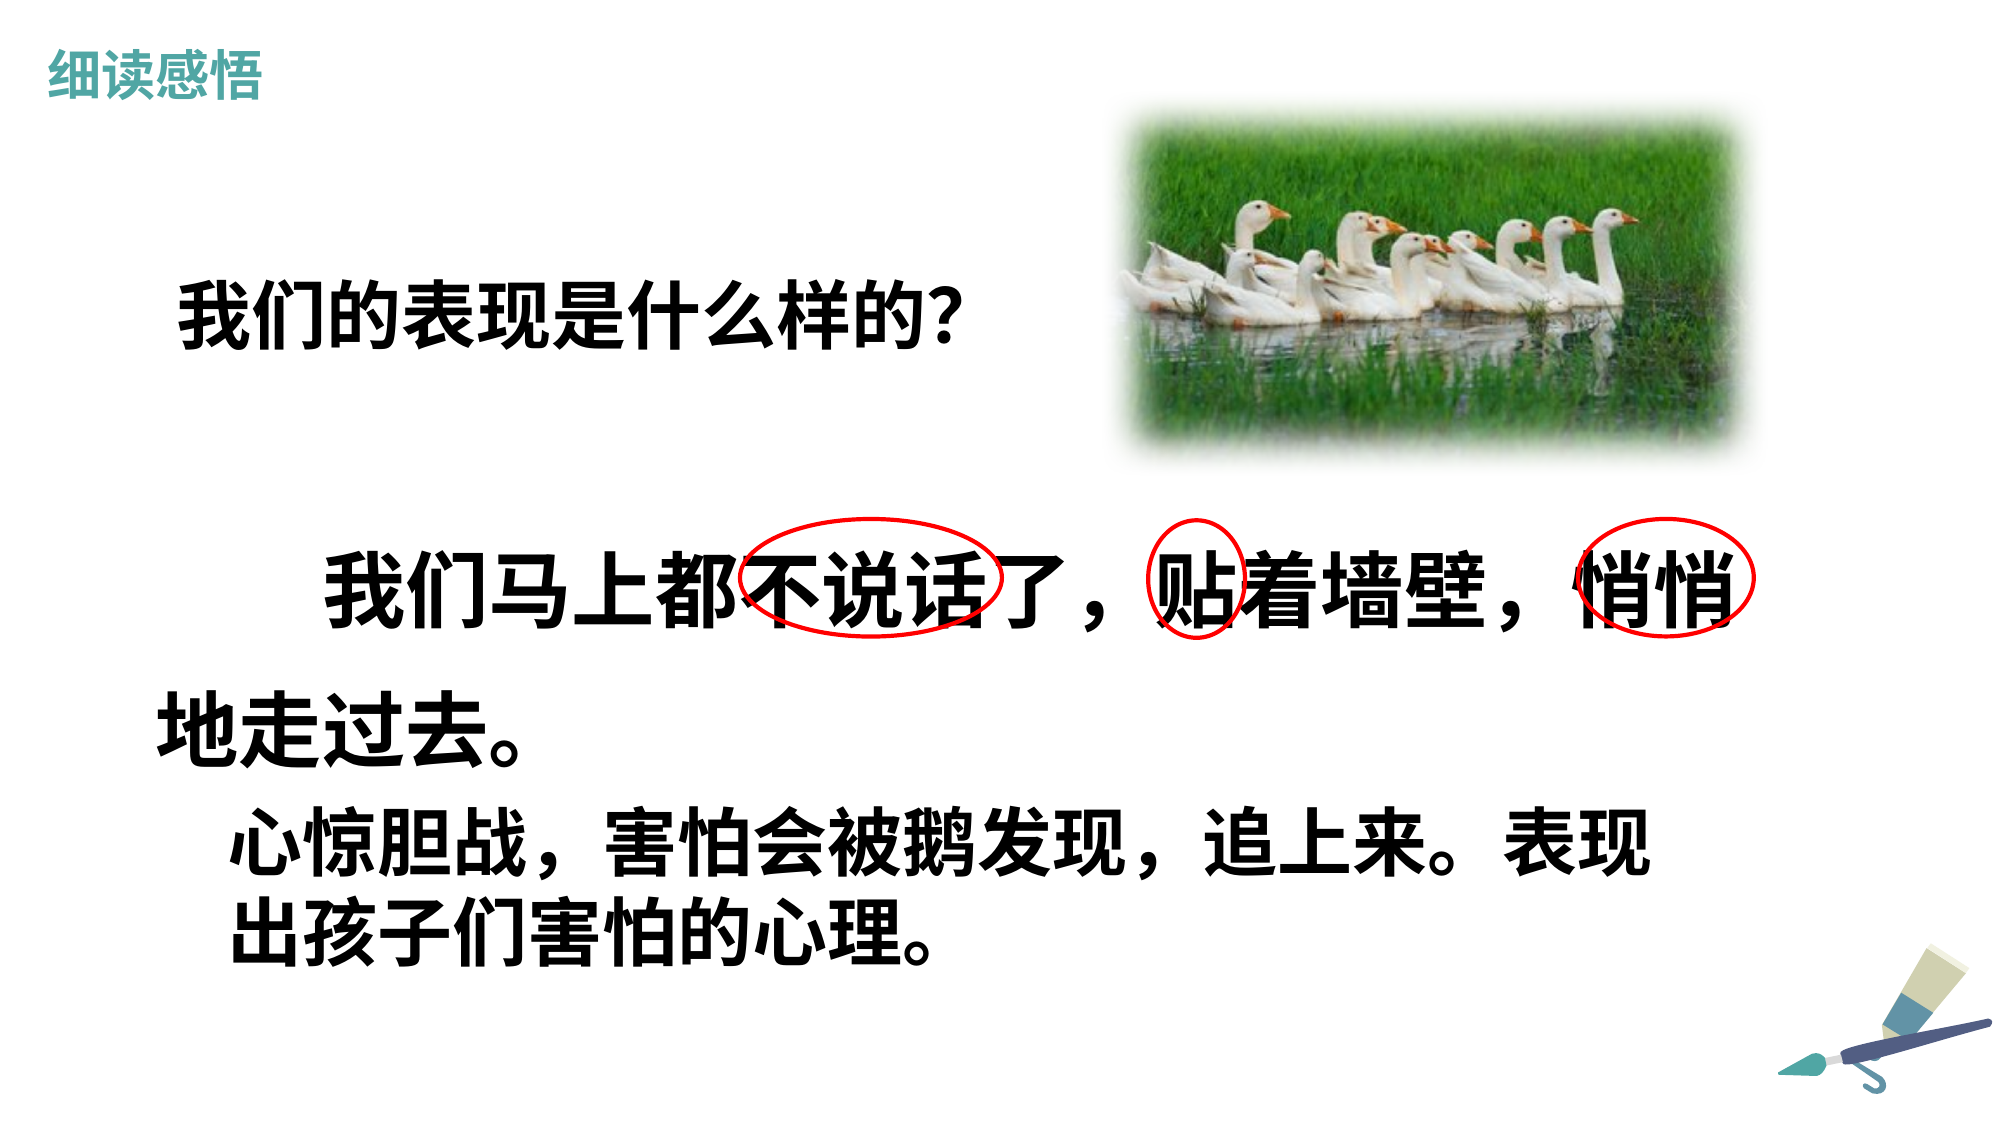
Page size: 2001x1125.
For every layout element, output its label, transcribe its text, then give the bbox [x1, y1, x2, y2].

text_box 心惊胆战，害怕会被鹅发现，追上来。表现出孩子们害怕的心理。 [213, 788, 1696, 984]
text_box 细读感悟 [32, 33, 347, 114]
text_box 我们的表现是什么样的？ [161, 261, 1099, 366]
text_box [1578, 518, 1754, 637]
picture [1099, 89, 1769, 478]
text_box 我们马上都不说话了，贴着墙壁，悄悄地走过去。 [140, 490, 1769, 786]
text_box [739, 518, 1002, 637]
text_box [1148, 520, 1246, 638]
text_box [1811, 945, 1974, 1125]
